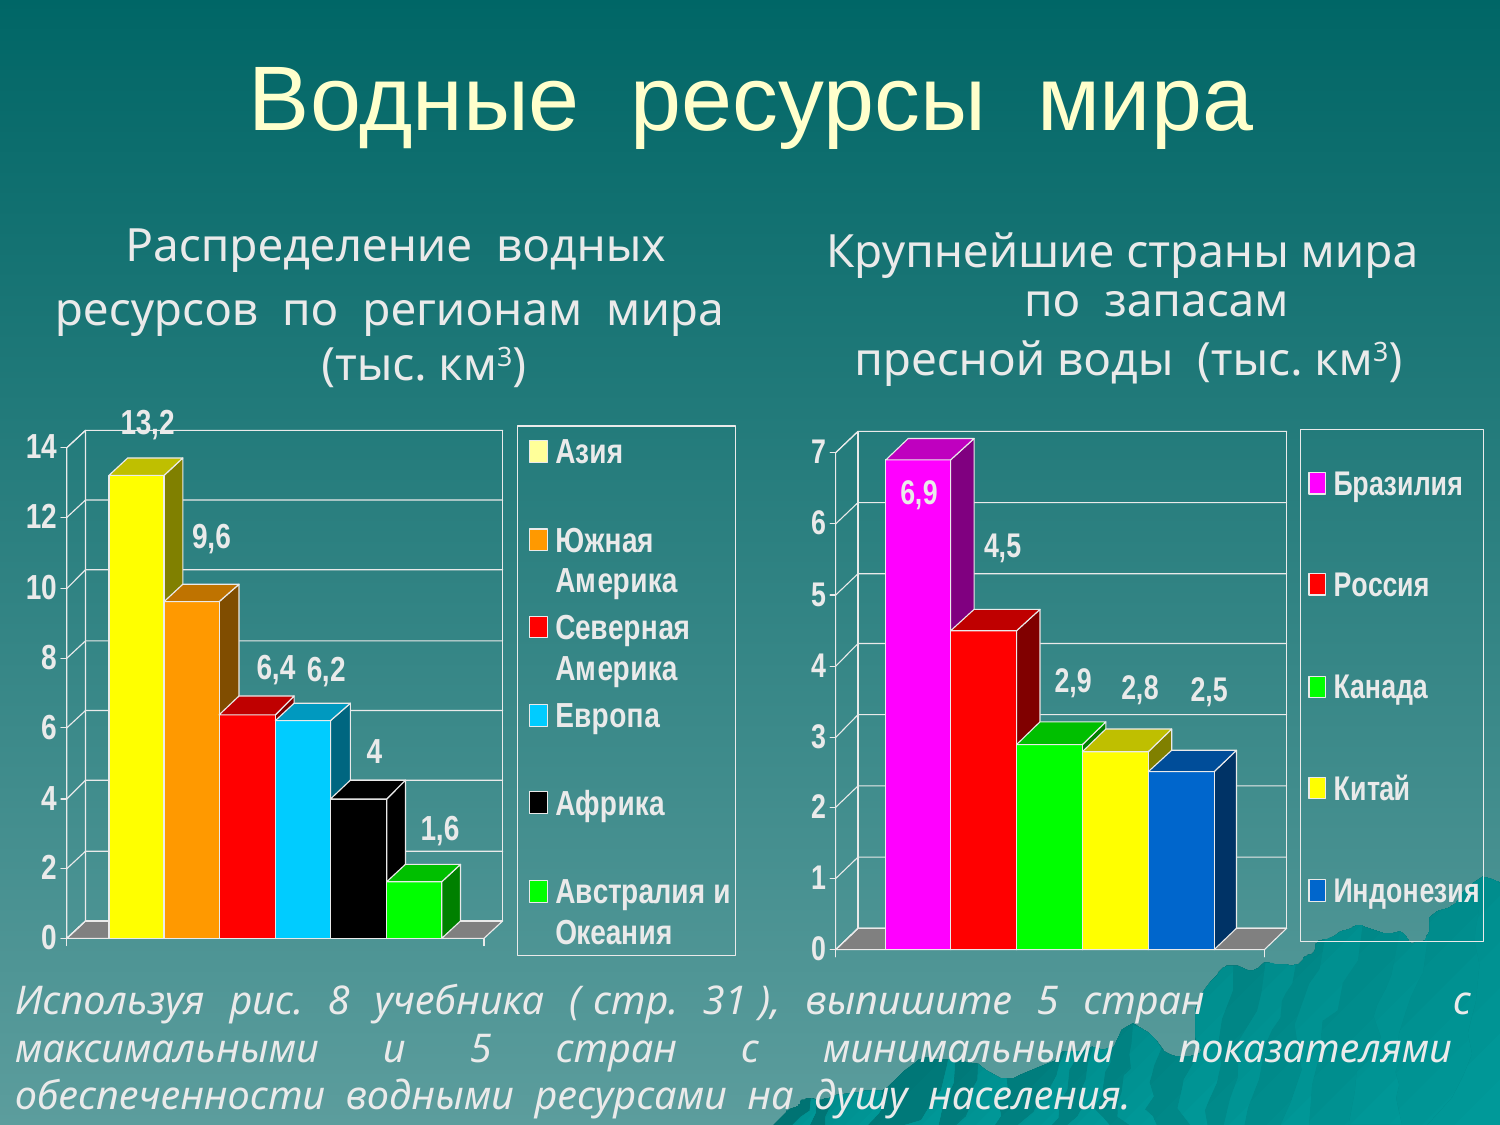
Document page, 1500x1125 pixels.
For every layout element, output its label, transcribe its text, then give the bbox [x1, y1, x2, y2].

list Распределение водных ресурсов по регионам мира (тыс. км3) [0, 207, 792, 433]
text_box Используя рис. 8 учебника ( стр. 31 ), выпишите 5 стран с максимальными и 5 стран с минимальными показателями обеспеченности водными ресурсами на душу населения. [0, 967, 1500, 1125]
list Крупнейшие страны мира по запасам пресной воды (тыс. км3) [796, 219, 1460, 395]
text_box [0, 385, 751, 1006]
title Водные ресурсы мира [76, 0, 1428, 188]
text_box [785, 396, 1500, 1006]
